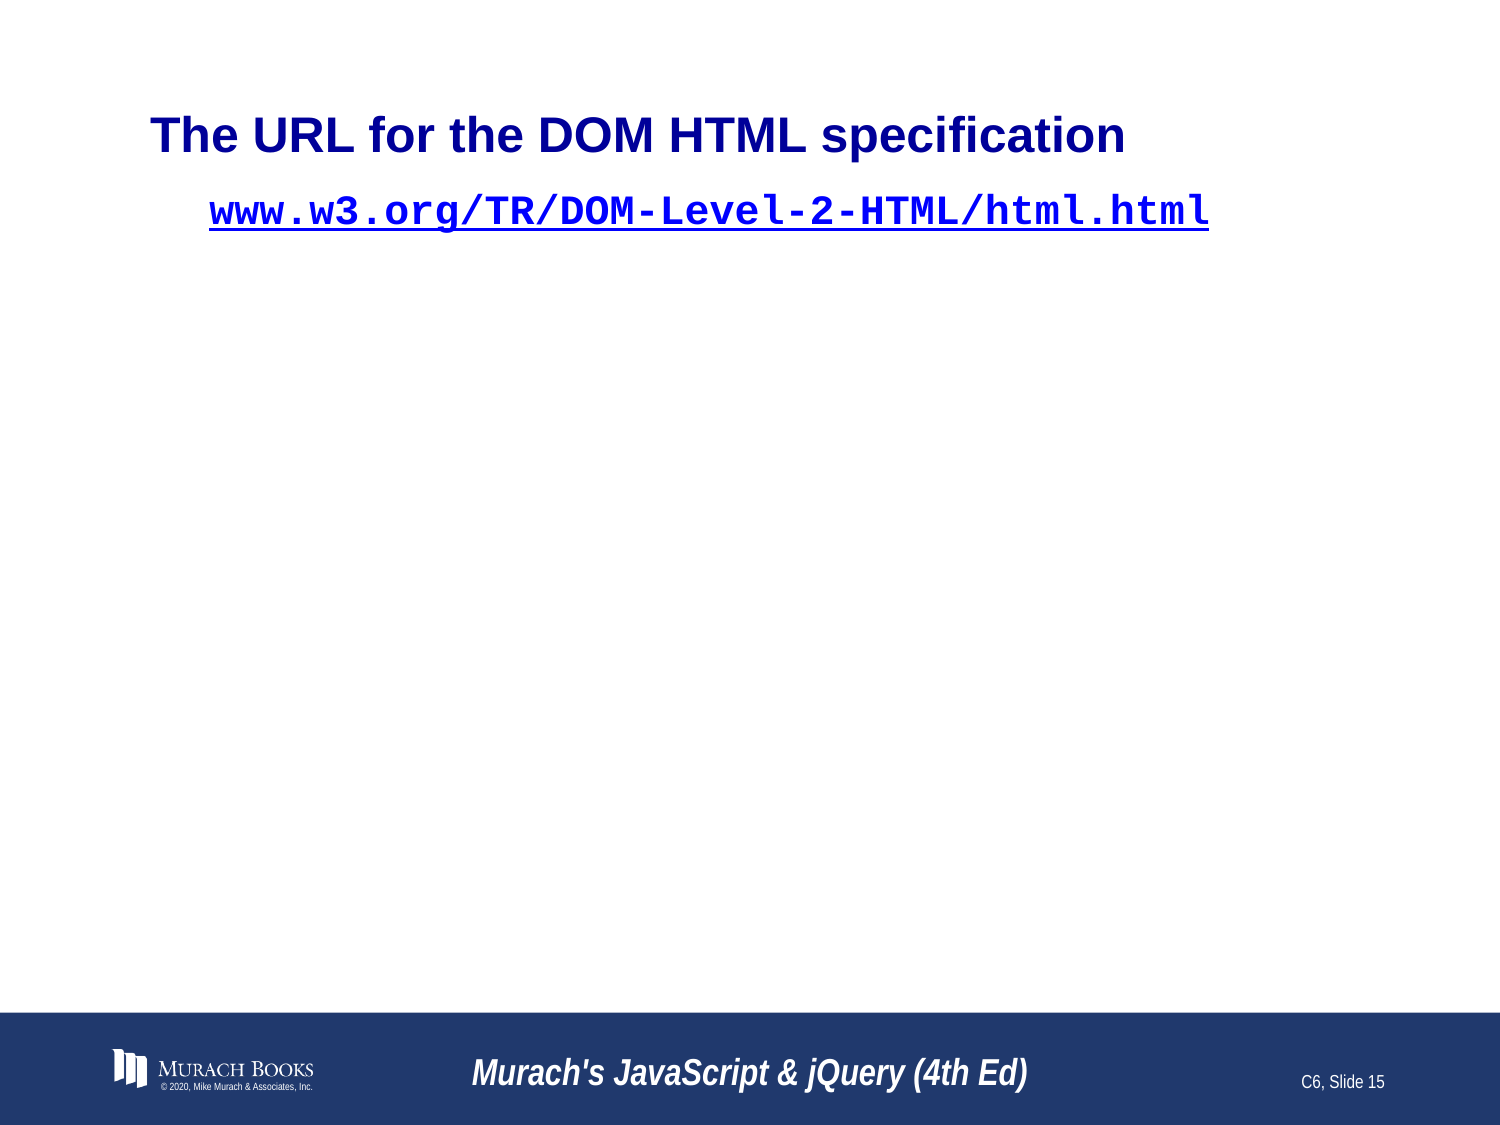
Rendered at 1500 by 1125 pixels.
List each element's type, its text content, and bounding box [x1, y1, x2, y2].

title The URL for the DOM HTML specification [150, 102, 1350, 164]
slide_number C6, Slide 15 [1087, 1025, 1400, 1100]
list www.w3.org/TR/DOM-Level-2-HTML/html.html [137, 174, 1350, 975]
footer © 2020, Mike Murach & Associates, Inc. [12, 1025, 463, 1100]
slide_number Murach's JavaScript & jQuery (4th Ed) [463, 1025, 1050, 1100]
